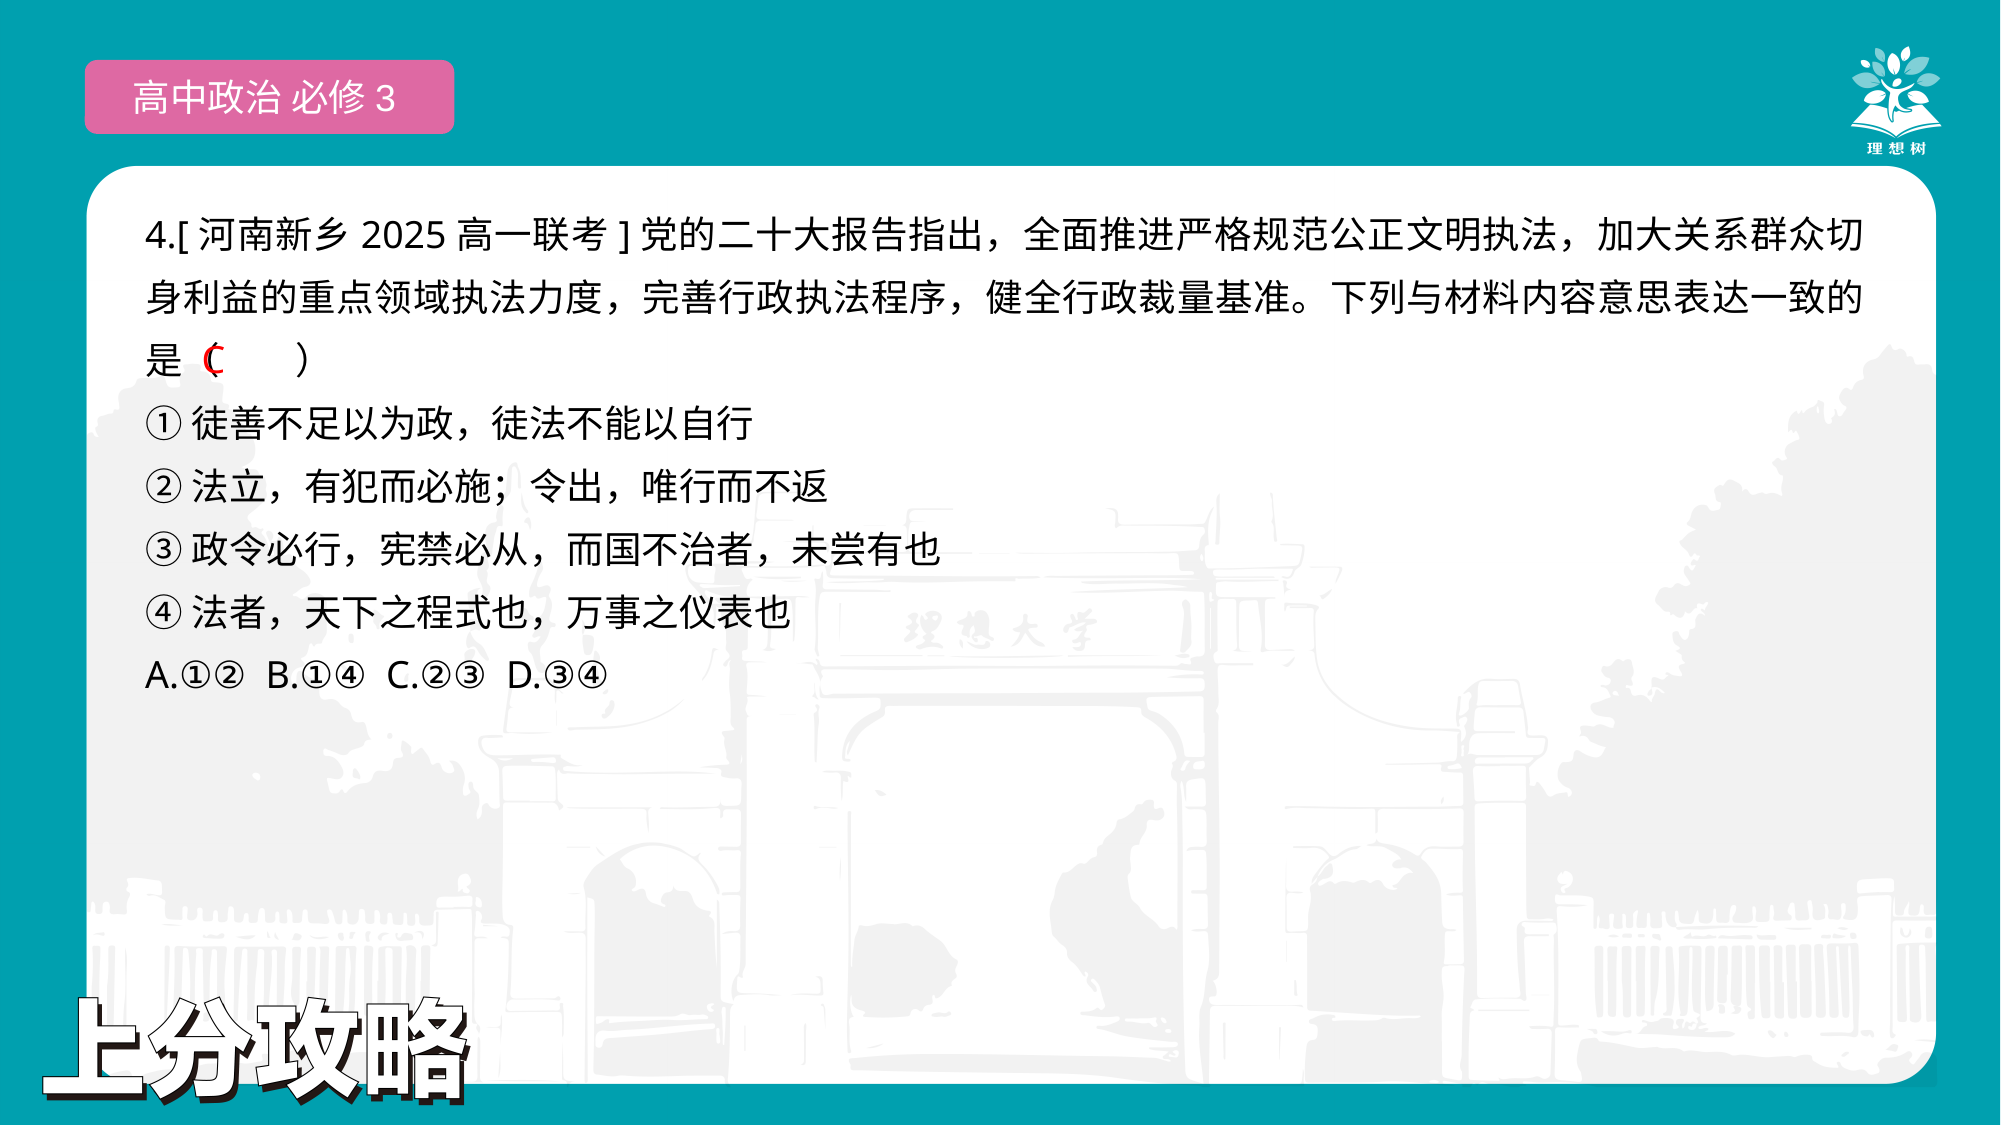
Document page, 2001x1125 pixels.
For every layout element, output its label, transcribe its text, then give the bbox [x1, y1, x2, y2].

picture [0, 0, 2001, 1125]
text_box 4.[河南新乡2025高一联考]党的二十大报告指出，全面推进严格规范公正文明执法，加大关系群众切身利益的重点领域执法力度，完善行政执法程序，健全行政裁量基准。下列与材料内容意思表达一致的是（ ） ①徒善不足以为政，徒法不能以自行 ②法立，有犯而必施；令出，唯行而不返 ③政令必行，宪禁必从，而国不治者，未尝有也 ④法者，天下之程式也，万事之仪表也 A.①② B.①④ C.②③ D.③④ [130, 185, 1880, 704]
text_box 高中政治 必修3 [83, 58, 456, 135]
text_box C [177, 306, 294, 389]
